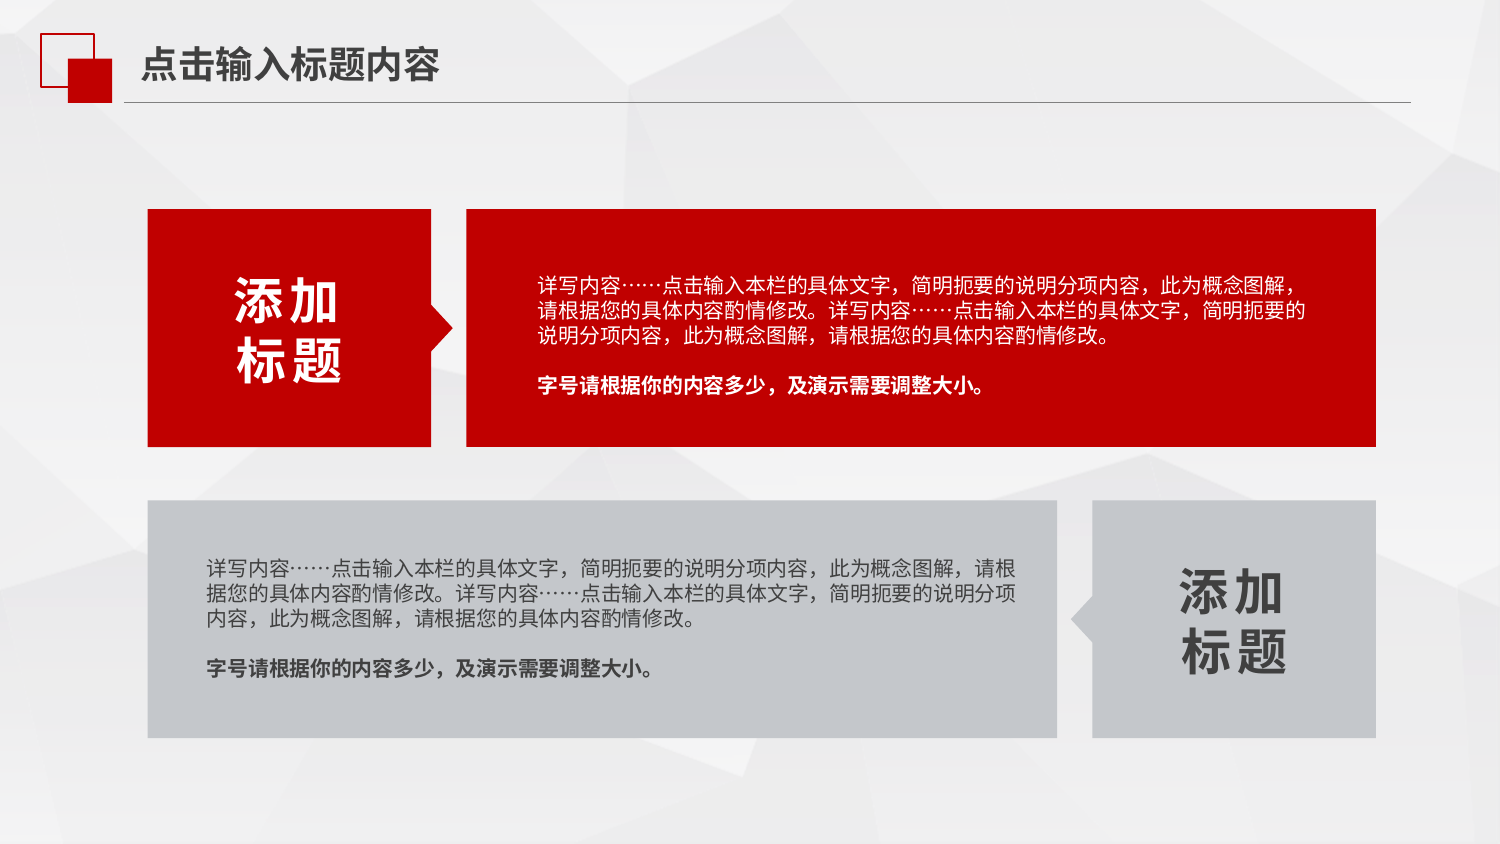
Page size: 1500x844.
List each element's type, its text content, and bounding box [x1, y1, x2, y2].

text_box 添加标题 [1162, 560, 1307, 681]
picture [0, 0, 1500, 844]
text_box [145, 207, 455, 450]
text_box [145, 498, 1059, 740]
text_box 添加标题 [217, 269, 362, 390]
text_box 点击输入标题内容 [140, 32, 491, 95]
text_box 详写内容……点击输入本栏的具体文字，简明扼要的说明分项内容，此为概念图解，请根据您的具体内容酌情修改。详写内容……点击输入本栏的具体文字，简明扼要的说明分项内容，此为概念图解，请根据您的具体内容酌情修改。 字号请根据你的内容多少，及演示需要调整大小。 [206, 556, 1022, 682]
text_box 详写内容……点击输入本栏的具体文字，简明扼要的说明分项内容，此为概念图解，请根据您的具体内容酌情修改。详写内容……点击输入本栏的具体文字，简明扼要的说明分项内容，此为概念图解，请根据您的具体内容酌情修改。 字号请根据你的内容多少，及演示需要调整大小。 [537, 272, 1318, 398]
text_box [464, 207, 1378, 449]
text_box [1069, 498, 1379, 741]
